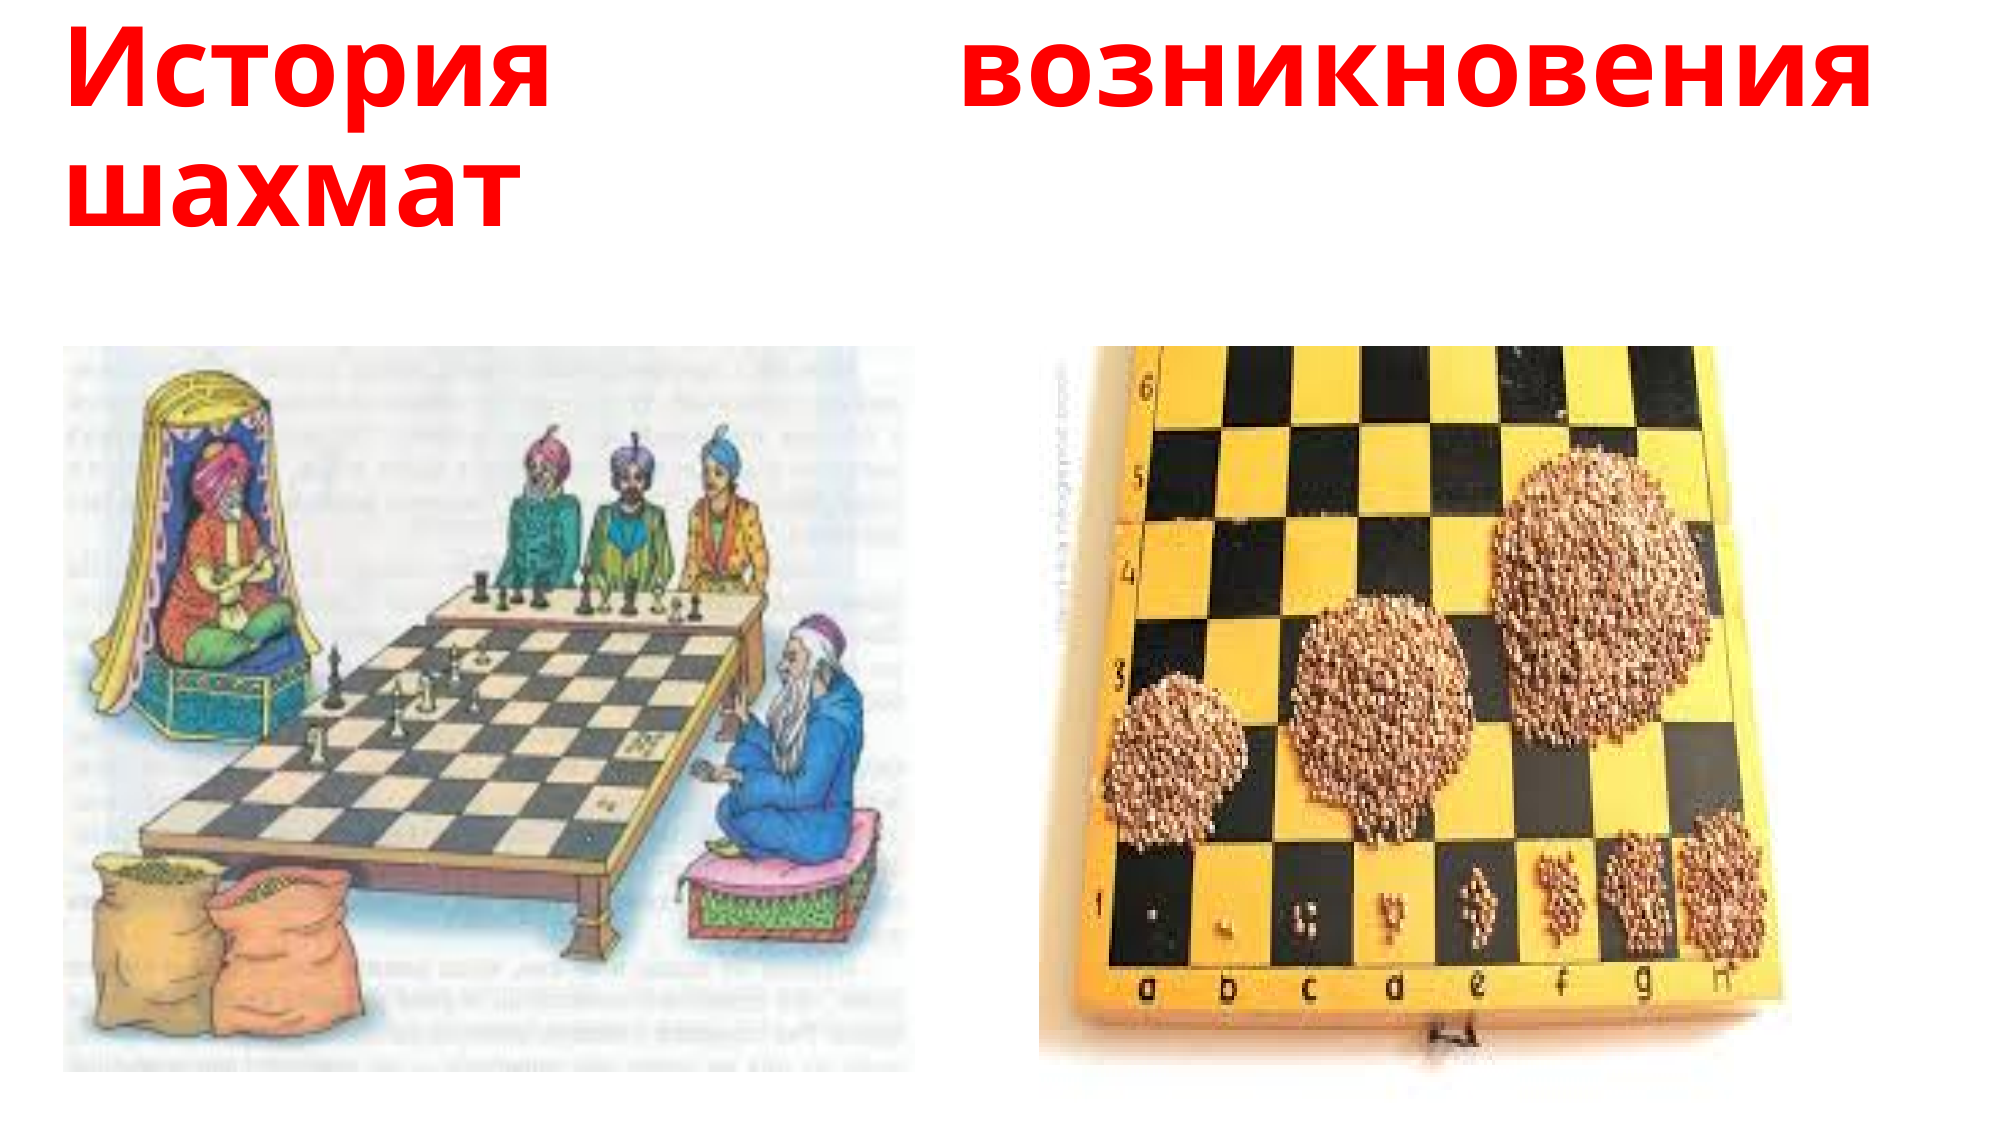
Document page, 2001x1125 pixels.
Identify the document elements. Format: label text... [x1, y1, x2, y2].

picture [63, 346, 915, 1072]
picture [1039, 346, 1792, 1125]
title История возникновения шахмат [46, 0, 1893, 392]
